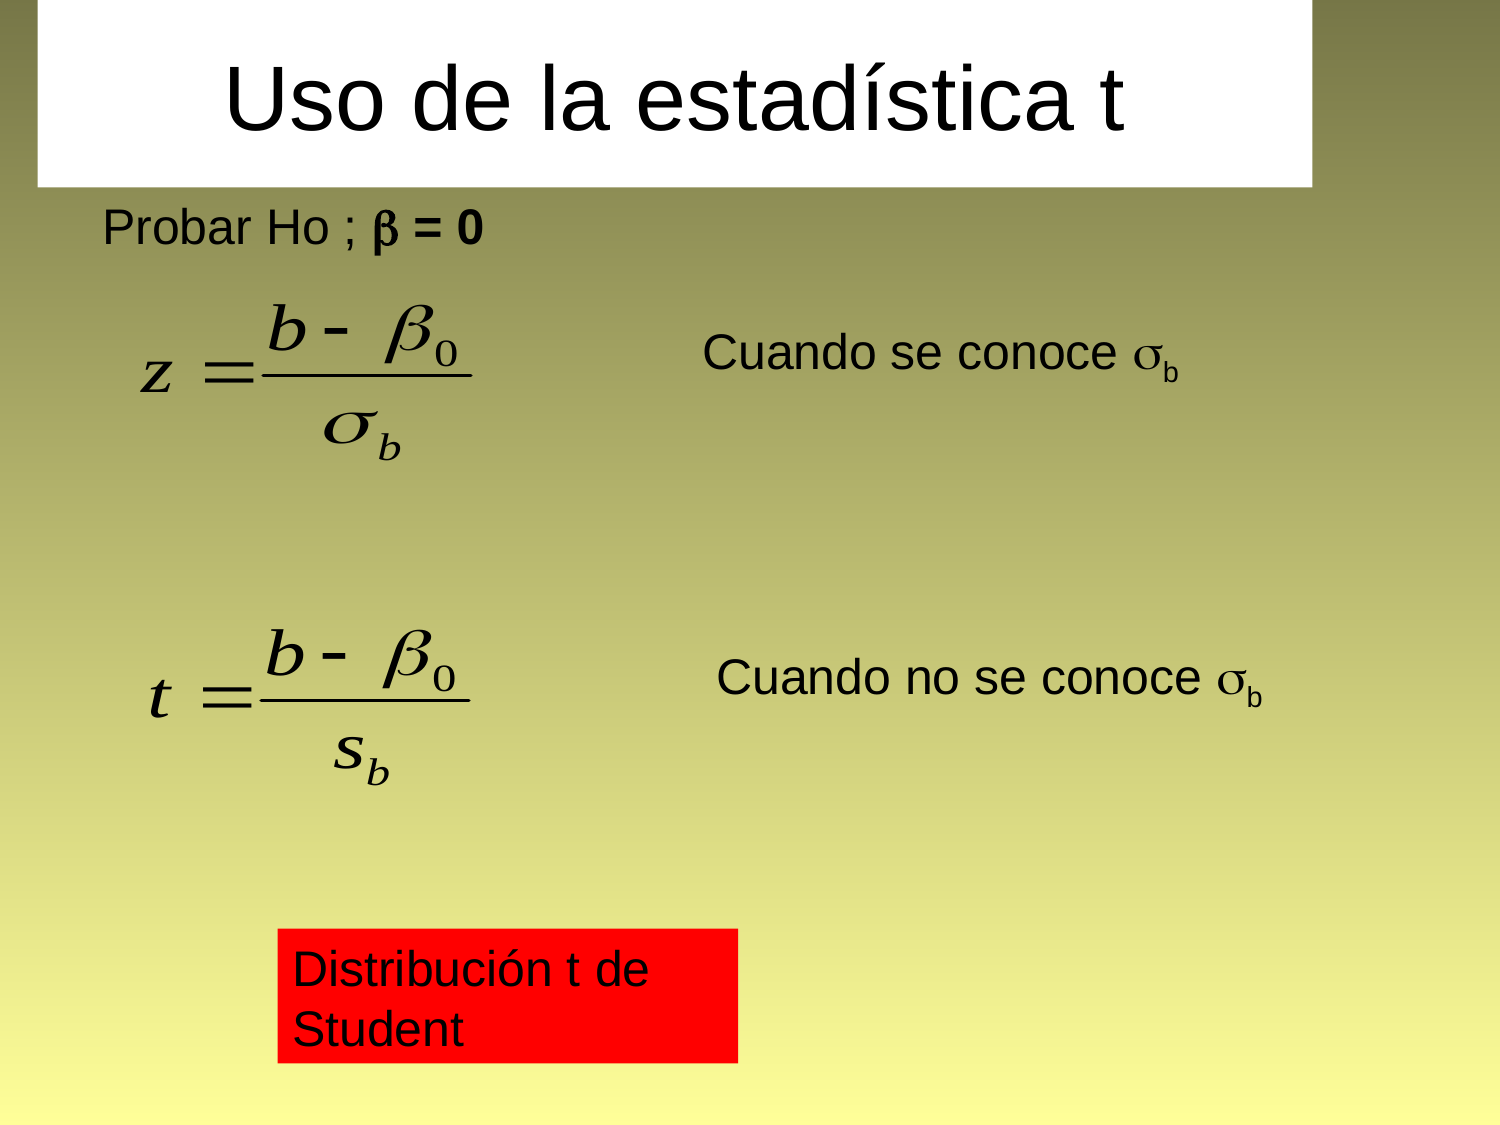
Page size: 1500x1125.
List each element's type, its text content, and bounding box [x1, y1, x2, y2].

title Uso de la estadística t [37, 0, 1313, 188]
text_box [124, 287, 488, 476]
text_box Cuando no se conoce b [701, 637, 1278, 721]
text_box Cuando se conoce b [687, 312, 1288, 396]
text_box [137, 612, 487, 801]
text_box Probar Ho ;  = 0 [87, 187, 700, 263]
text_box Distribución t de Student [277, 928, 739, 1064]
